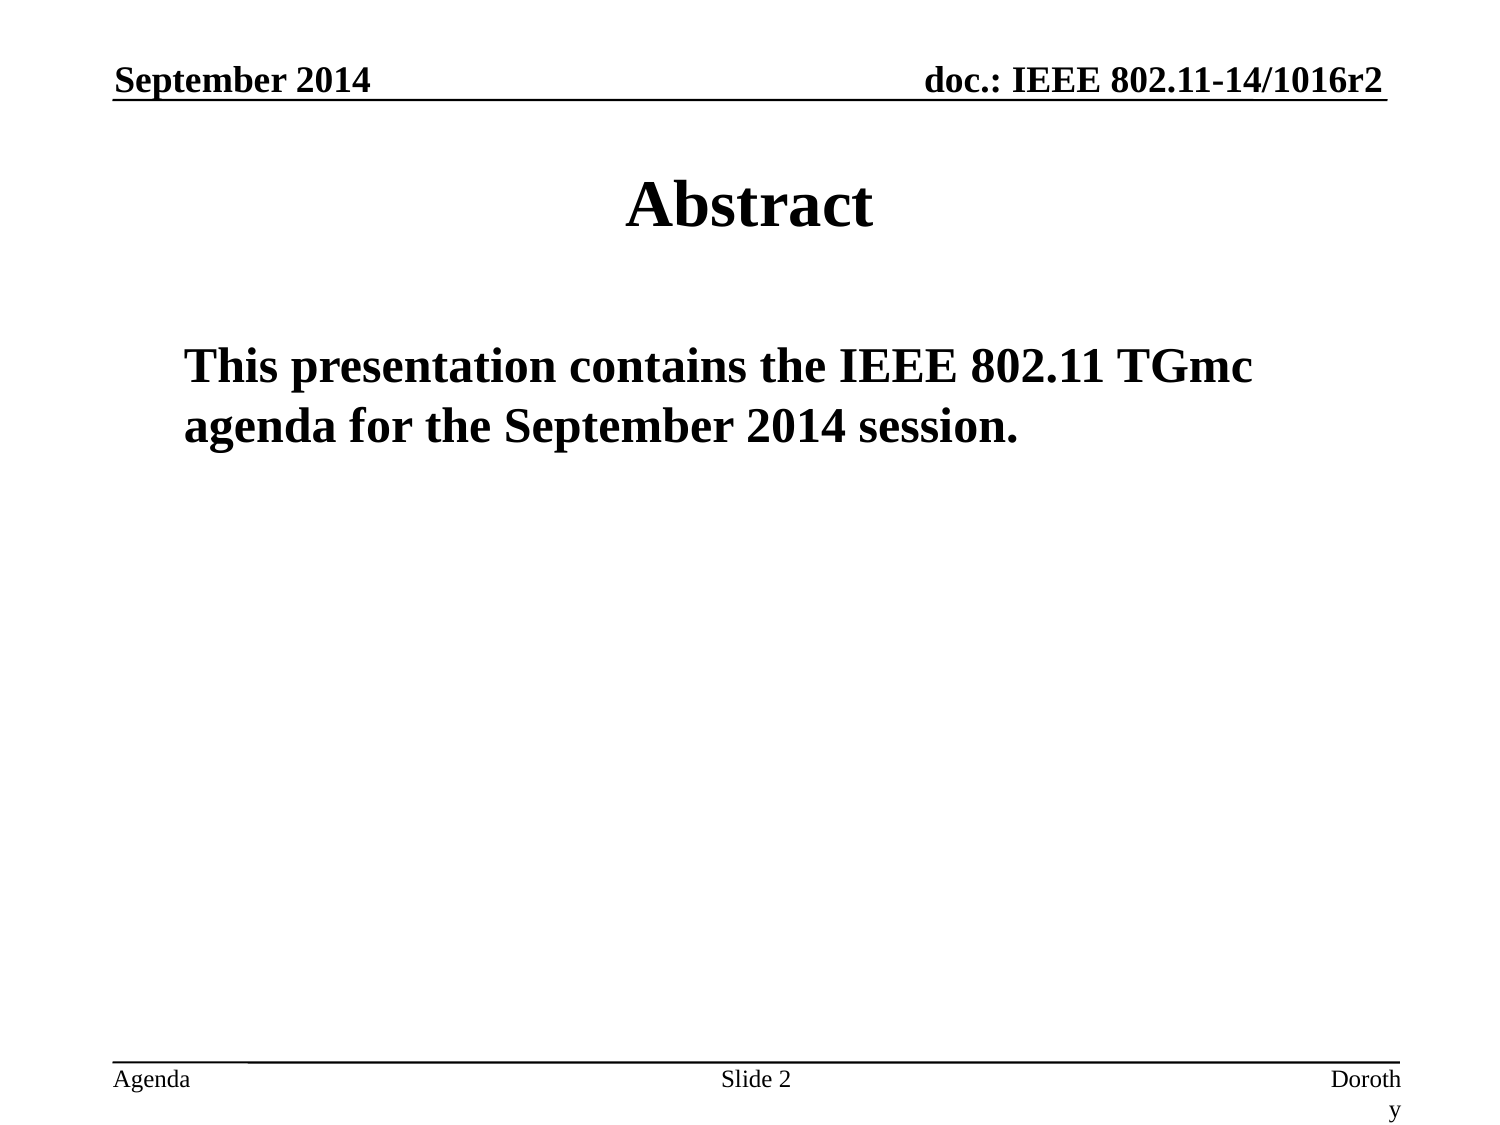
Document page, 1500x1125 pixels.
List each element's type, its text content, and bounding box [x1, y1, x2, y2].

title Abstract [112, 112, 1388, 288]
footer Dorothy Stanley, Aruba Networks [1325, 1062, 1402, 1093]
list This presentation contains the IEEE 802.11 TGmc agenda for the September 2014 session. [112, 324, 1388, 1000]
slide_number Slide 2 [712, 1062, 800, 1093]
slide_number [114, 54, 425, 100]
